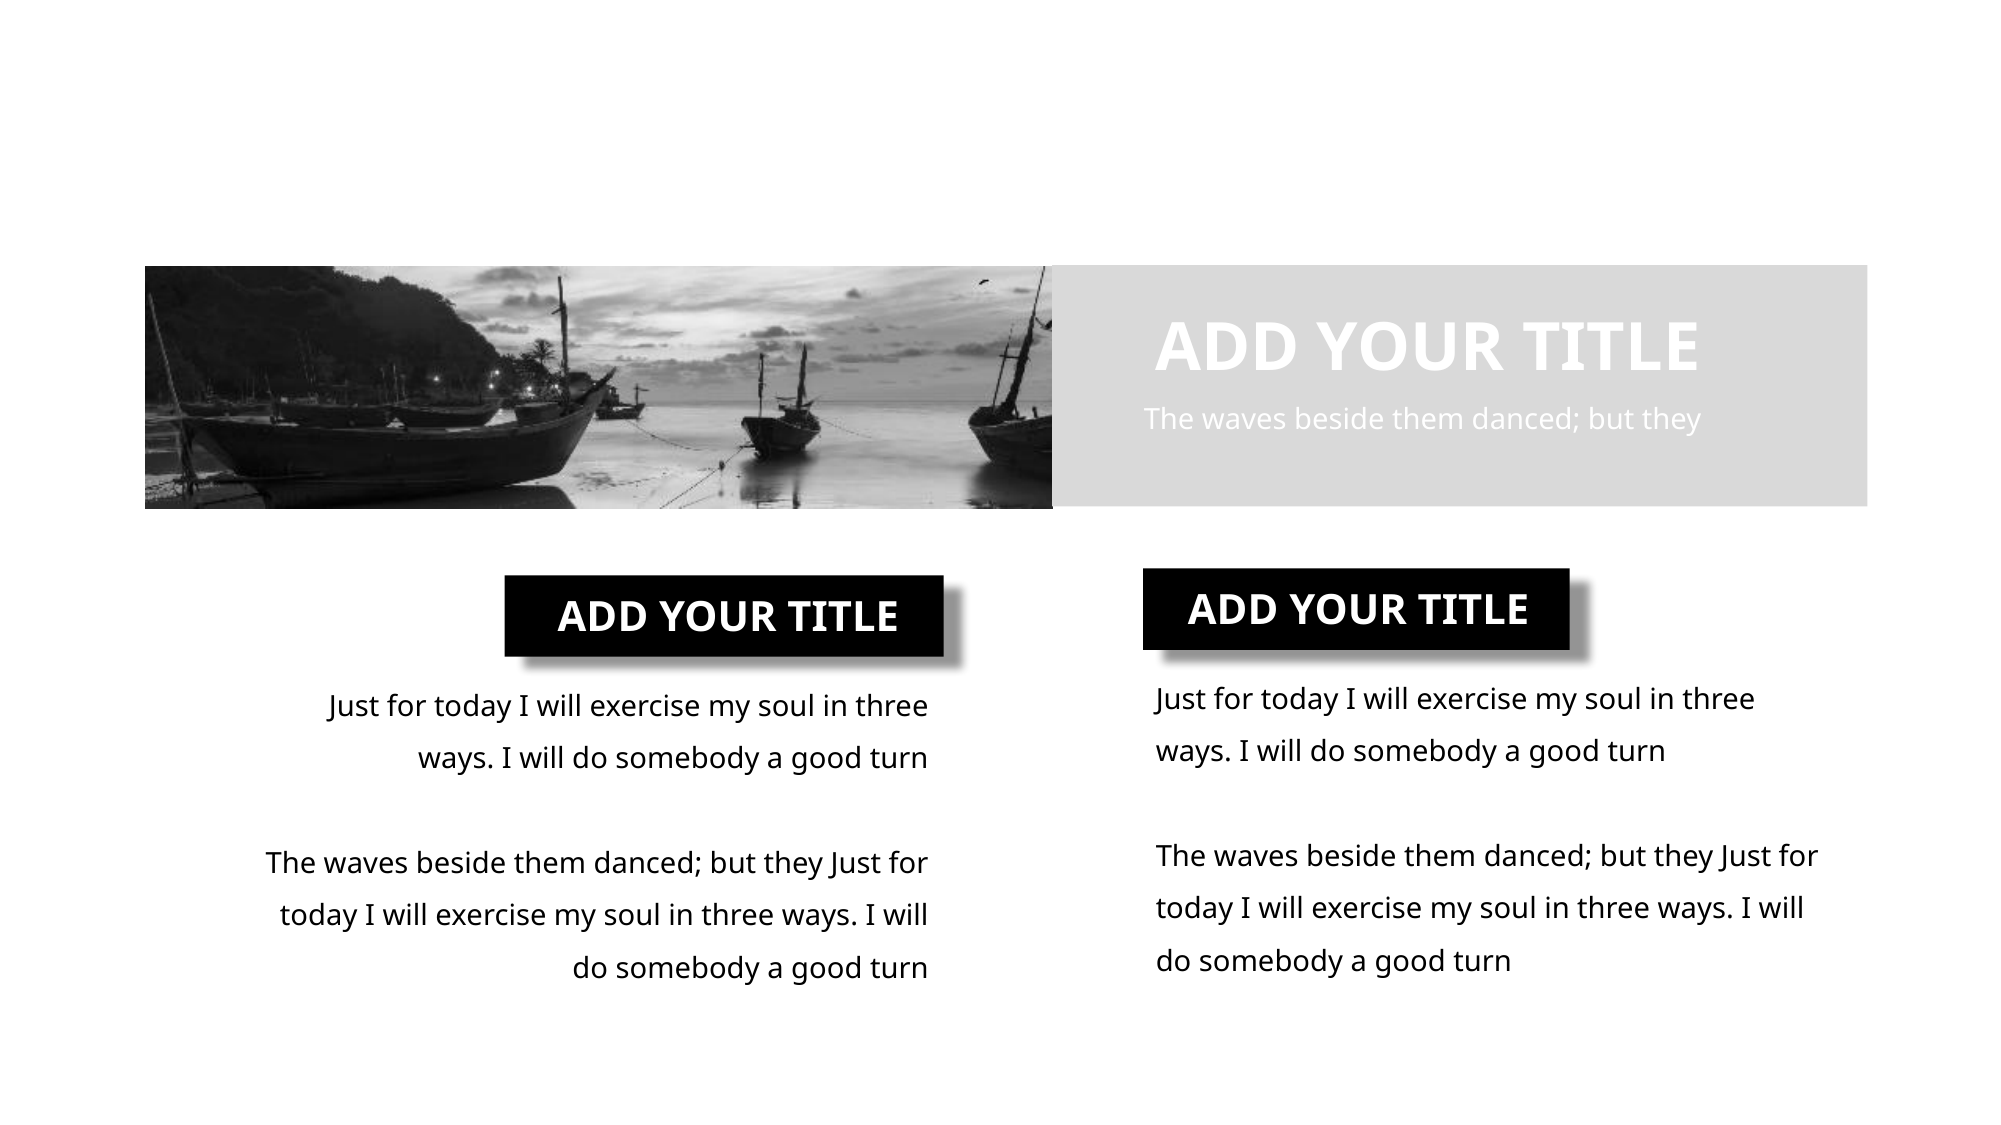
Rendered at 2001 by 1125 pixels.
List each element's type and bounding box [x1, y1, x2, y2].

text_box [236, 575, 944, 996]
text_box [1141, 568, 1850, 1042]
text_box [145, 265, 1868, 509]
